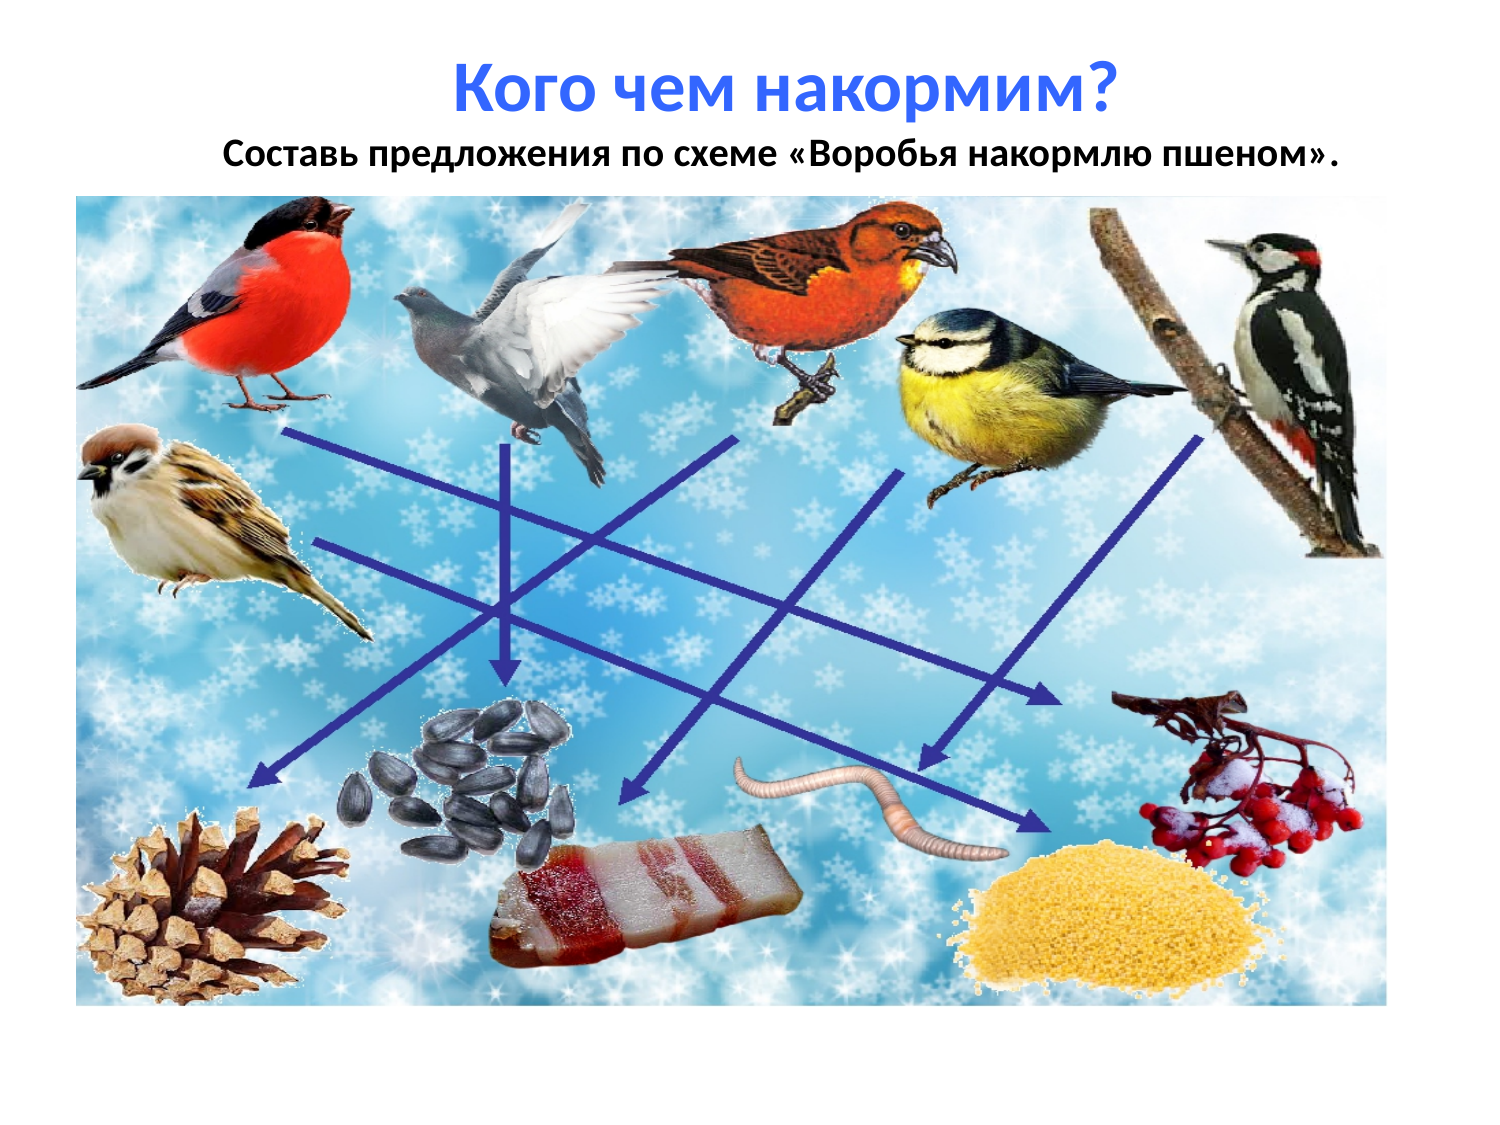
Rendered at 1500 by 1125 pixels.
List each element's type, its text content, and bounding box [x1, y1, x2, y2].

title Кого чем накормим? Составь предложения по схеме «Воробья накормлю пшеном». [112, 30, 1463, 183]
picture [76, 196, 1389, 1008]
